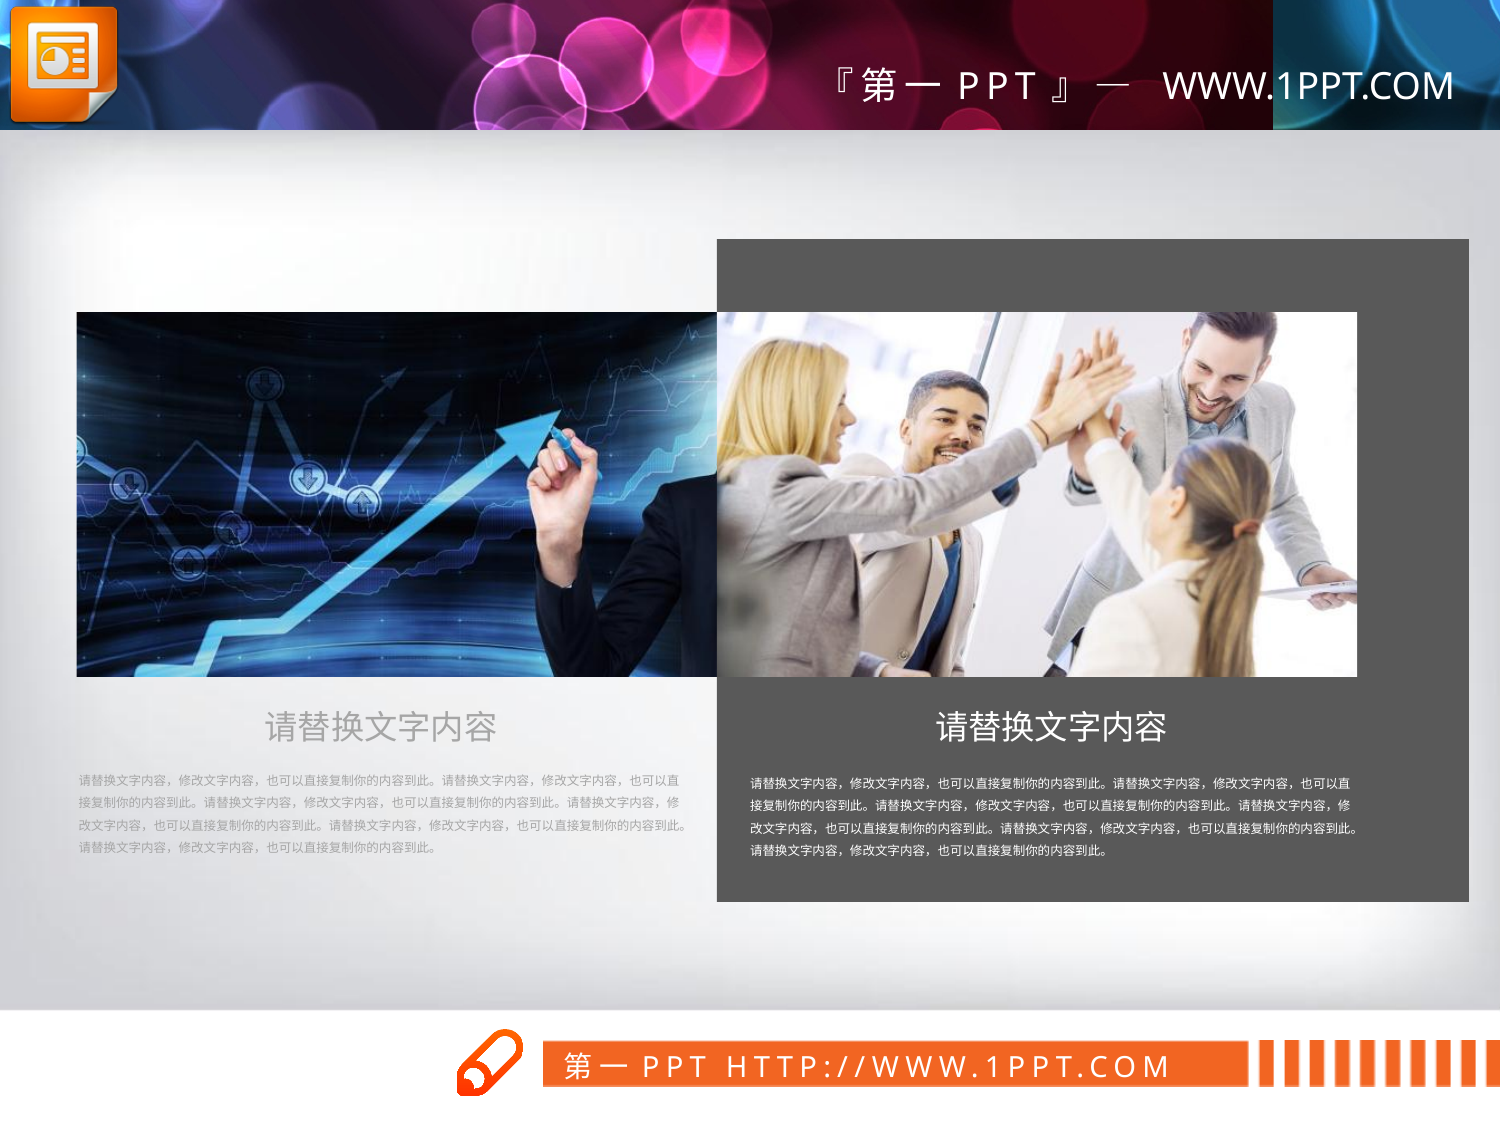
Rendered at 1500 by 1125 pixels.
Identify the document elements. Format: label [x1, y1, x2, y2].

picture [0, 0, 1500, 1012]
text_box [78, 706, 684, 854]
picture [543, 1040, 1500, 1087]
text_box [749, 706, 1356, 857]
text_box [76, 312, 716, 677]
text_box [716, 312, 1358, 677]
text_box [716, 239, 1469, 902]
